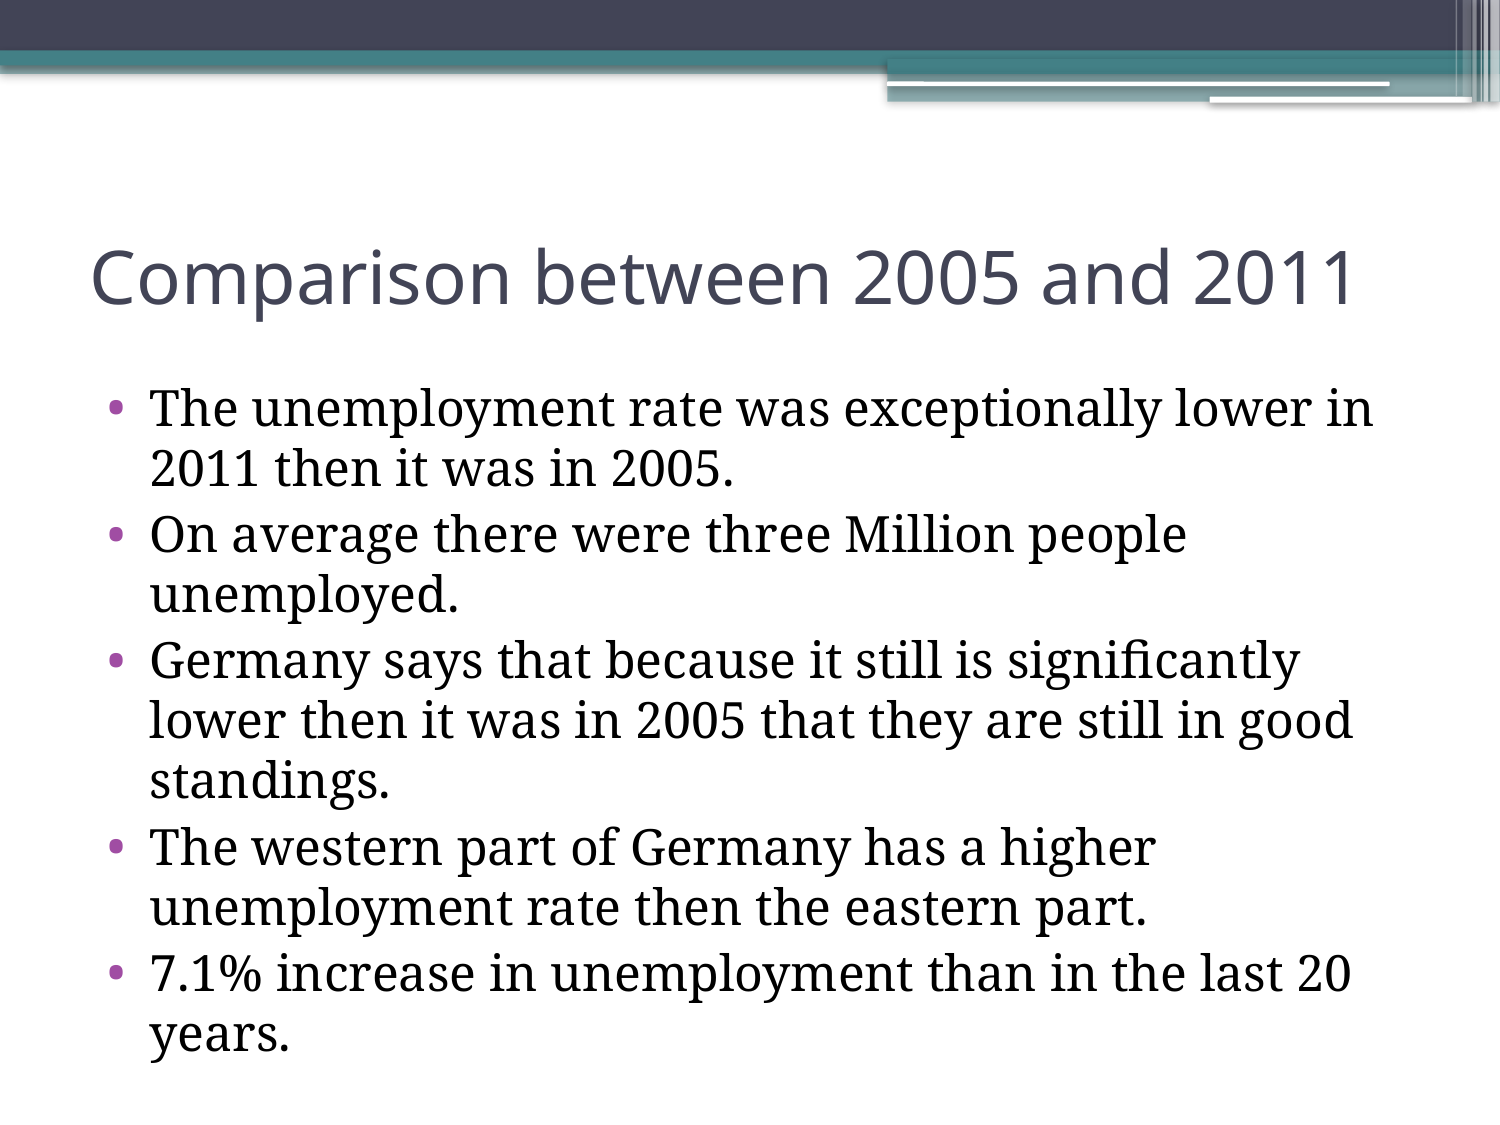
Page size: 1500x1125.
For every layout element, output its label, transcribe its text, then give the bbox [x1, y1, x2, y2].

list The unemployment rate was exceptionally lower in 2011 then it was in 2005. On average there were three Million people unemployed. Germany says that because it still is significantly lower then it was in 2005 that they are still in good standings. The western part of Germany has a higher unemployment rate then the eastern part. 7.1% increase in unemployment than in the last 20 years. [75, 368, 1425, 1079]
title Comparison between 2005 and 2011 [75, 187, 1425, 363]
